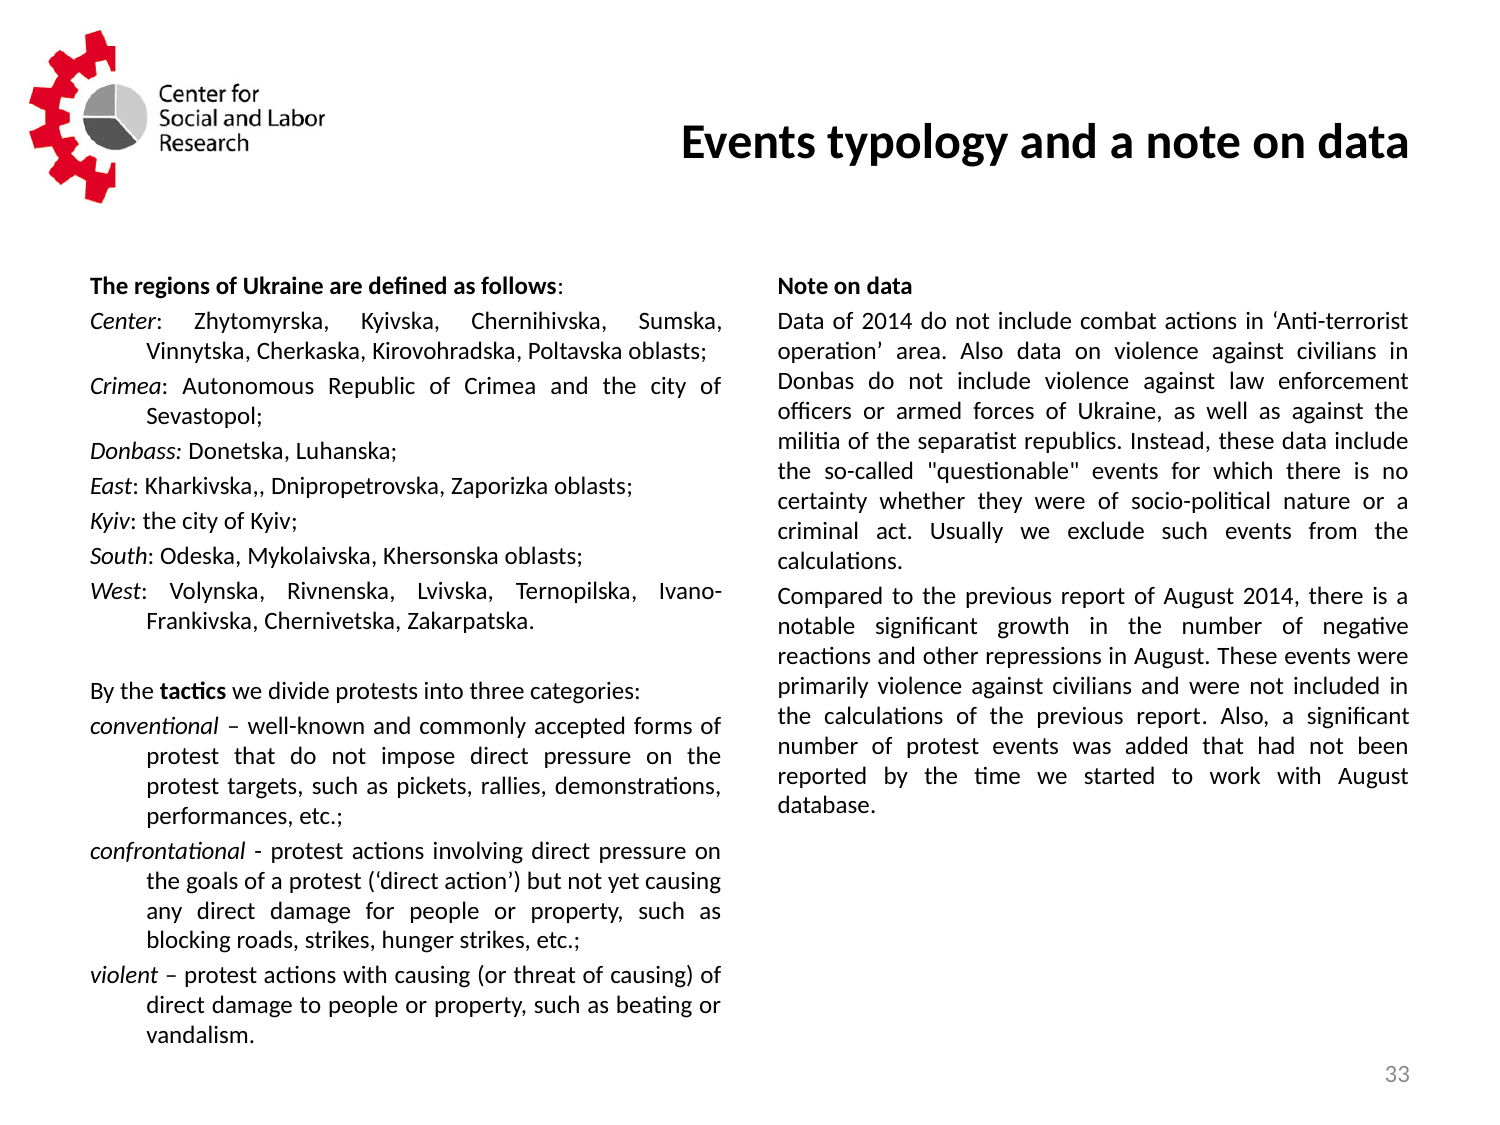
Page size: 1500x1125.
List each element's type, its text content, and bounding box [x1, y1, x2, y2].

list Note on data Data of 2014 do not include combat actions in ‘Anti-terrorist operation’ area. Also data on violence against civilians in Donbas do not include violence against law enforcement officers or armed forces of Ukraine, as well as against the militia of the separatist republics. Instead, these data include the so-called "questionable" events for which there is no certainty whether they were of socio-political nature or a criminal act. Usually we exclude such events from the calculations. Compared to the previous report of August 2014, there is a notable significant growth in the number of negative reactions and other repressions in August. These events were primarily violence against civilians and were not included in the calculations of the previous report. Also, a significant number of protest events was added that had not been reported by the time we started to work with August database. [762, 262, 1425, 1071]
title Events typology and a note on data [75, 45, 1425, 233]
slide_number 33 [1074, 1042, 1425, 1103]
list The regions of Ukraine are defined as follows: Center: Zhytomyrska, Kyivska, Chernihivska, Sumska, Vinnytska, Cherkaska, Kirovohradska, Poltavska oblasts; Crimea: Autonomous Republic of Crimea and the city of Sevastopol; Donbass: Donetska, Luhanska; East: Kharkivska,, Dnipropetrovska, Zaporizka oblasts; Kyiv: the city of Kyiv; South: Odeska, Mykolaivska, Khersonska oblasts; West: Volynska, Rivnenska, Lvivska, Ternopilska, Ivano-Frankivska, Chernivetska, Zakarpatska. By the tactics we divide protests into three categories: conventional – well-known and commonly accepted forms of protest that do not impose direct pressure on the protest targets, such as pickets, rallies, demonstrations, performances, etc.; confrontational - protest actions involving direct pressure on the goals of a protest (‘direct action’) but not yet causing any direct damage for people or property, such as blocking roads, strikes, hunger strikes, etc.; violent – protest actions with causing (or threat of causing) of direct damage to people or property, such as beating or vandalism. [75, 262, 738, 1083]
picture [29, 30, 326, 204]
